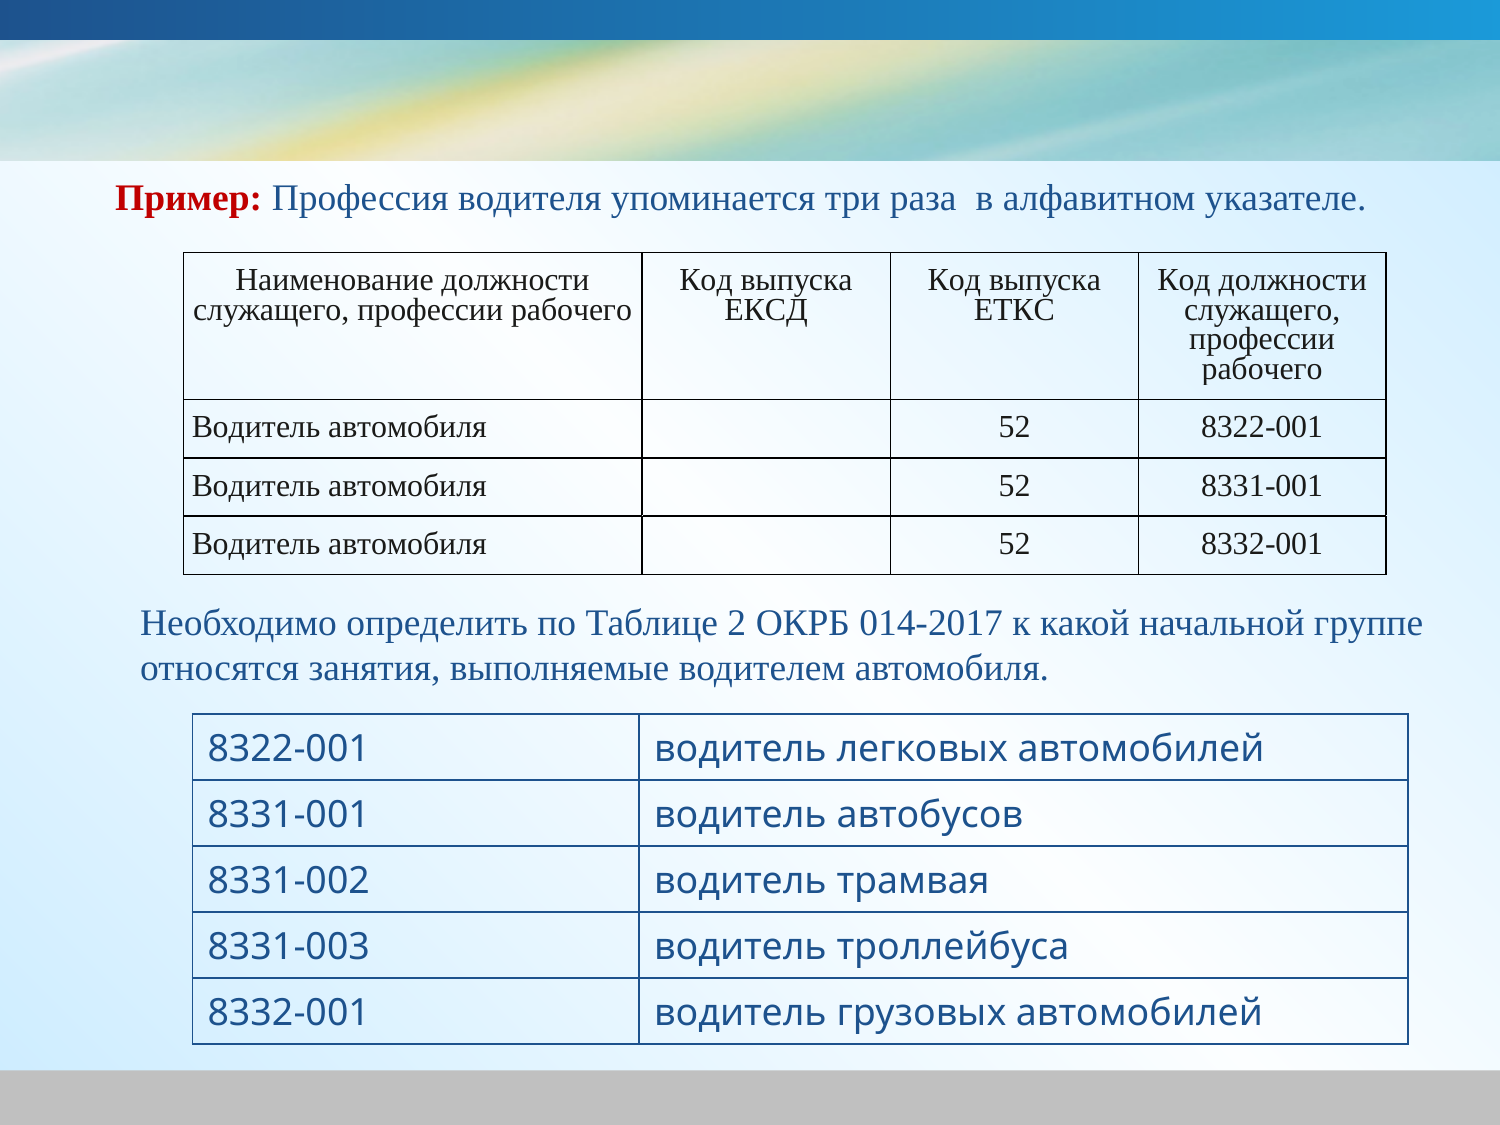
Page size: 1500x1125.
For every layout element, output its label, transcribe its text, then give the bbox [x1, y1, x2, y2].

text_box Необходимо определить по Таблице 2 ОКРБ 014-2017 к какой начальной группе относятся занятия, выполняемые водителем автомобиля. [125, 596, 177, 689]
table_cell 8332-001 [193, 979, 638, 1043]
table_cell водитель троллейбуса [640, 913, 1407, 977]
picture [0, 39, 1500, 161]
text_box Пример: Профессия водителя упоминается три раза в алфавитном указателе. [100, 149, 1451, 242]
table_cell водитель трамвая [640, 875, 1407, 911]
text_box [182, 251, 1500, 867]
table_cell водитель грузовых автомобилей [640, 979, 1407, 1043]
table_cell 8331-003 [193, 913, 638, 977]
table_cell 8331-002 [193, 875, 638, 911]
